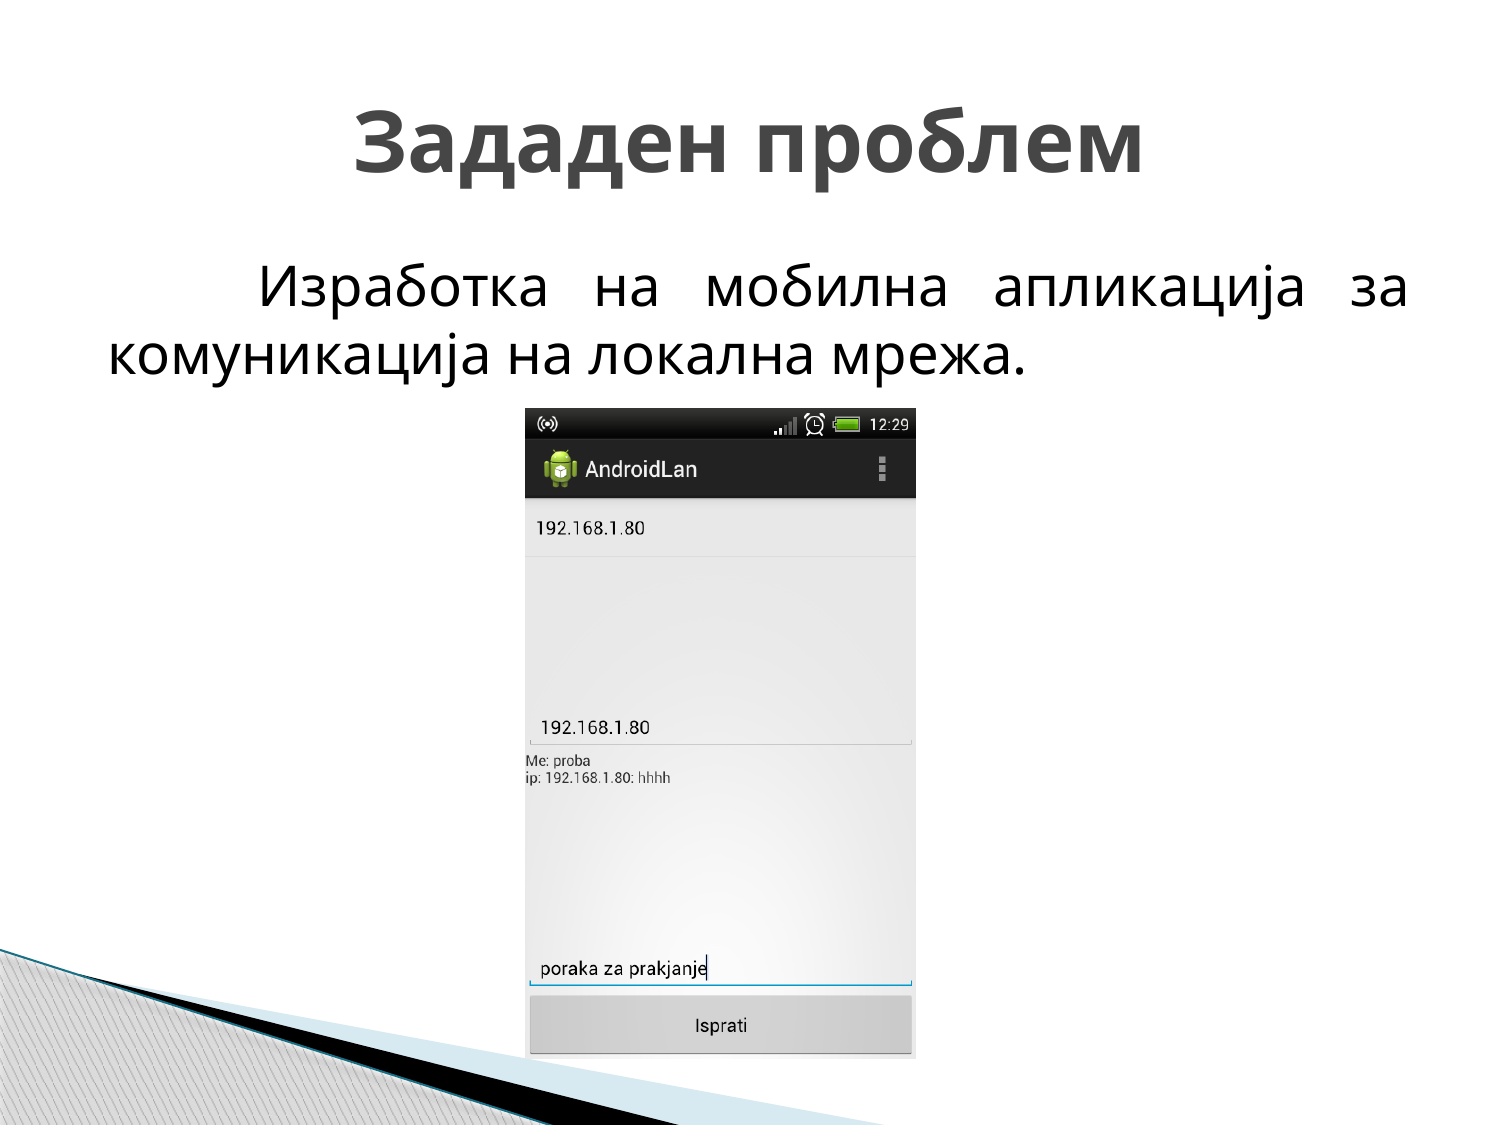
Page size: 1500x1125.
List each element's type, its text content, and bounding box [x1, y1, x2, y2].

list Изработка на мобилна апликација за комуникација на локална мрежа. [75, 243, 1425, 986]
picture [525, 408, 916, 1059]
title Зададен проблем [75, 45, 1425, 233]
